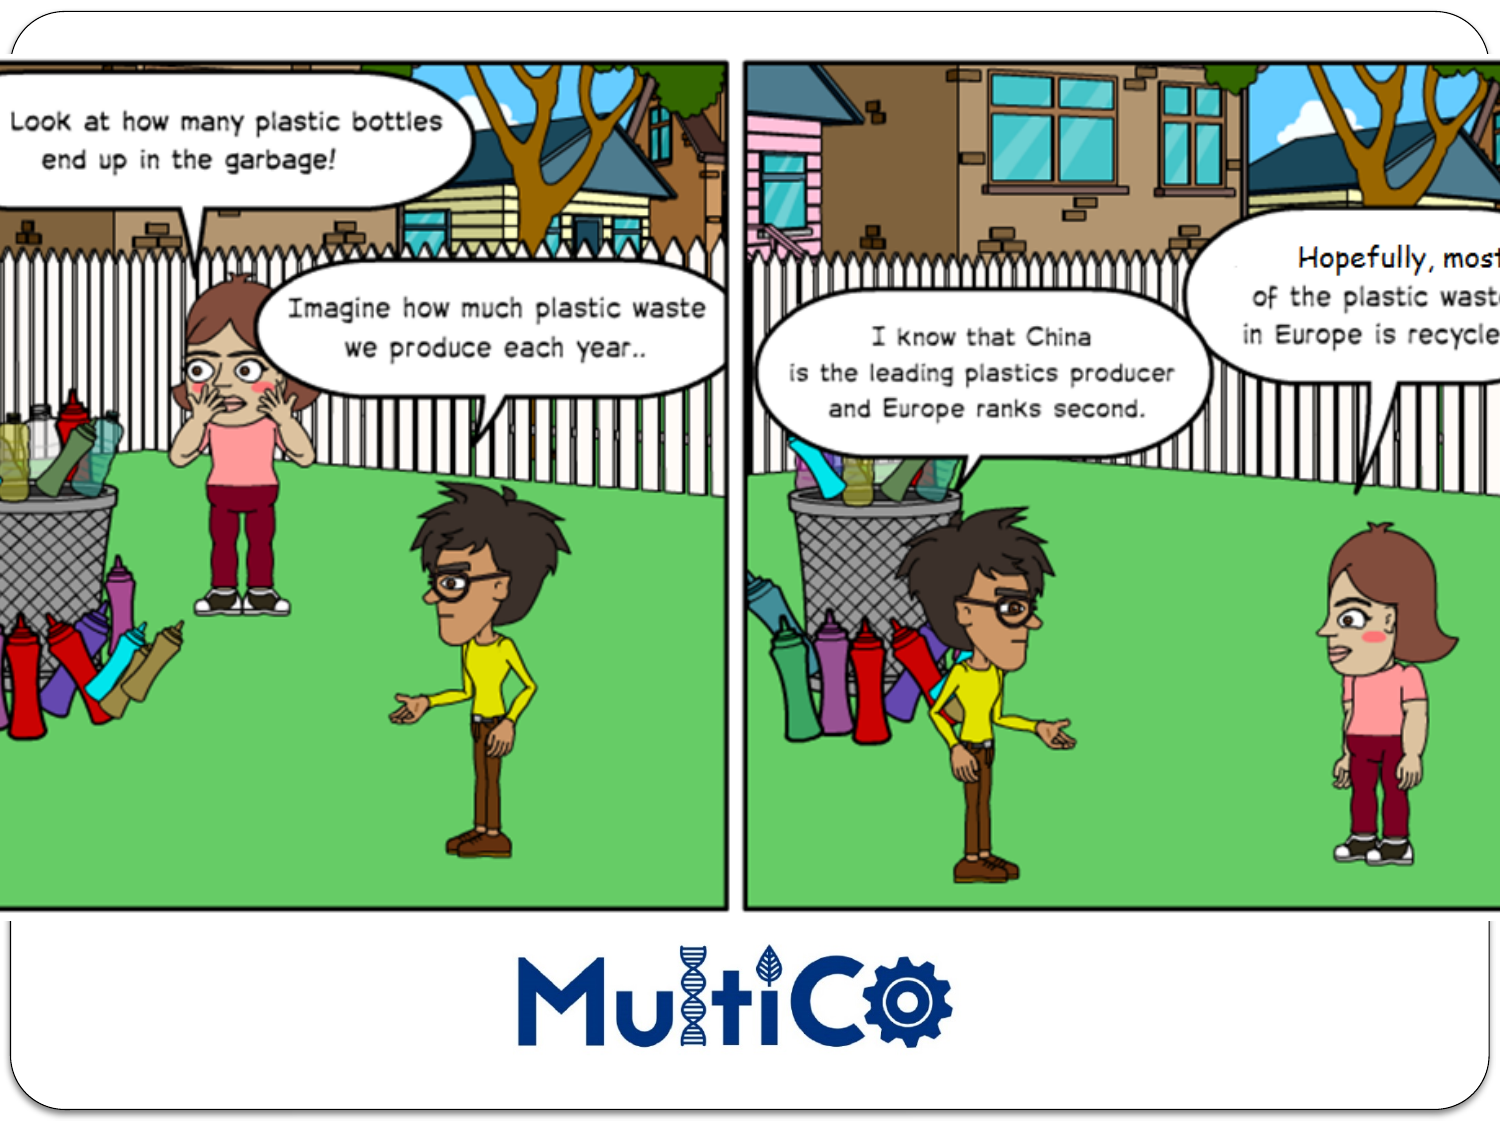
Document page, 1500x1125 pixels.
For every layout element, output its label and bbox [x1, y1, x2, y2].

picture [502, 923, 969, 1070]
list [0, 54, 1500, 921]
